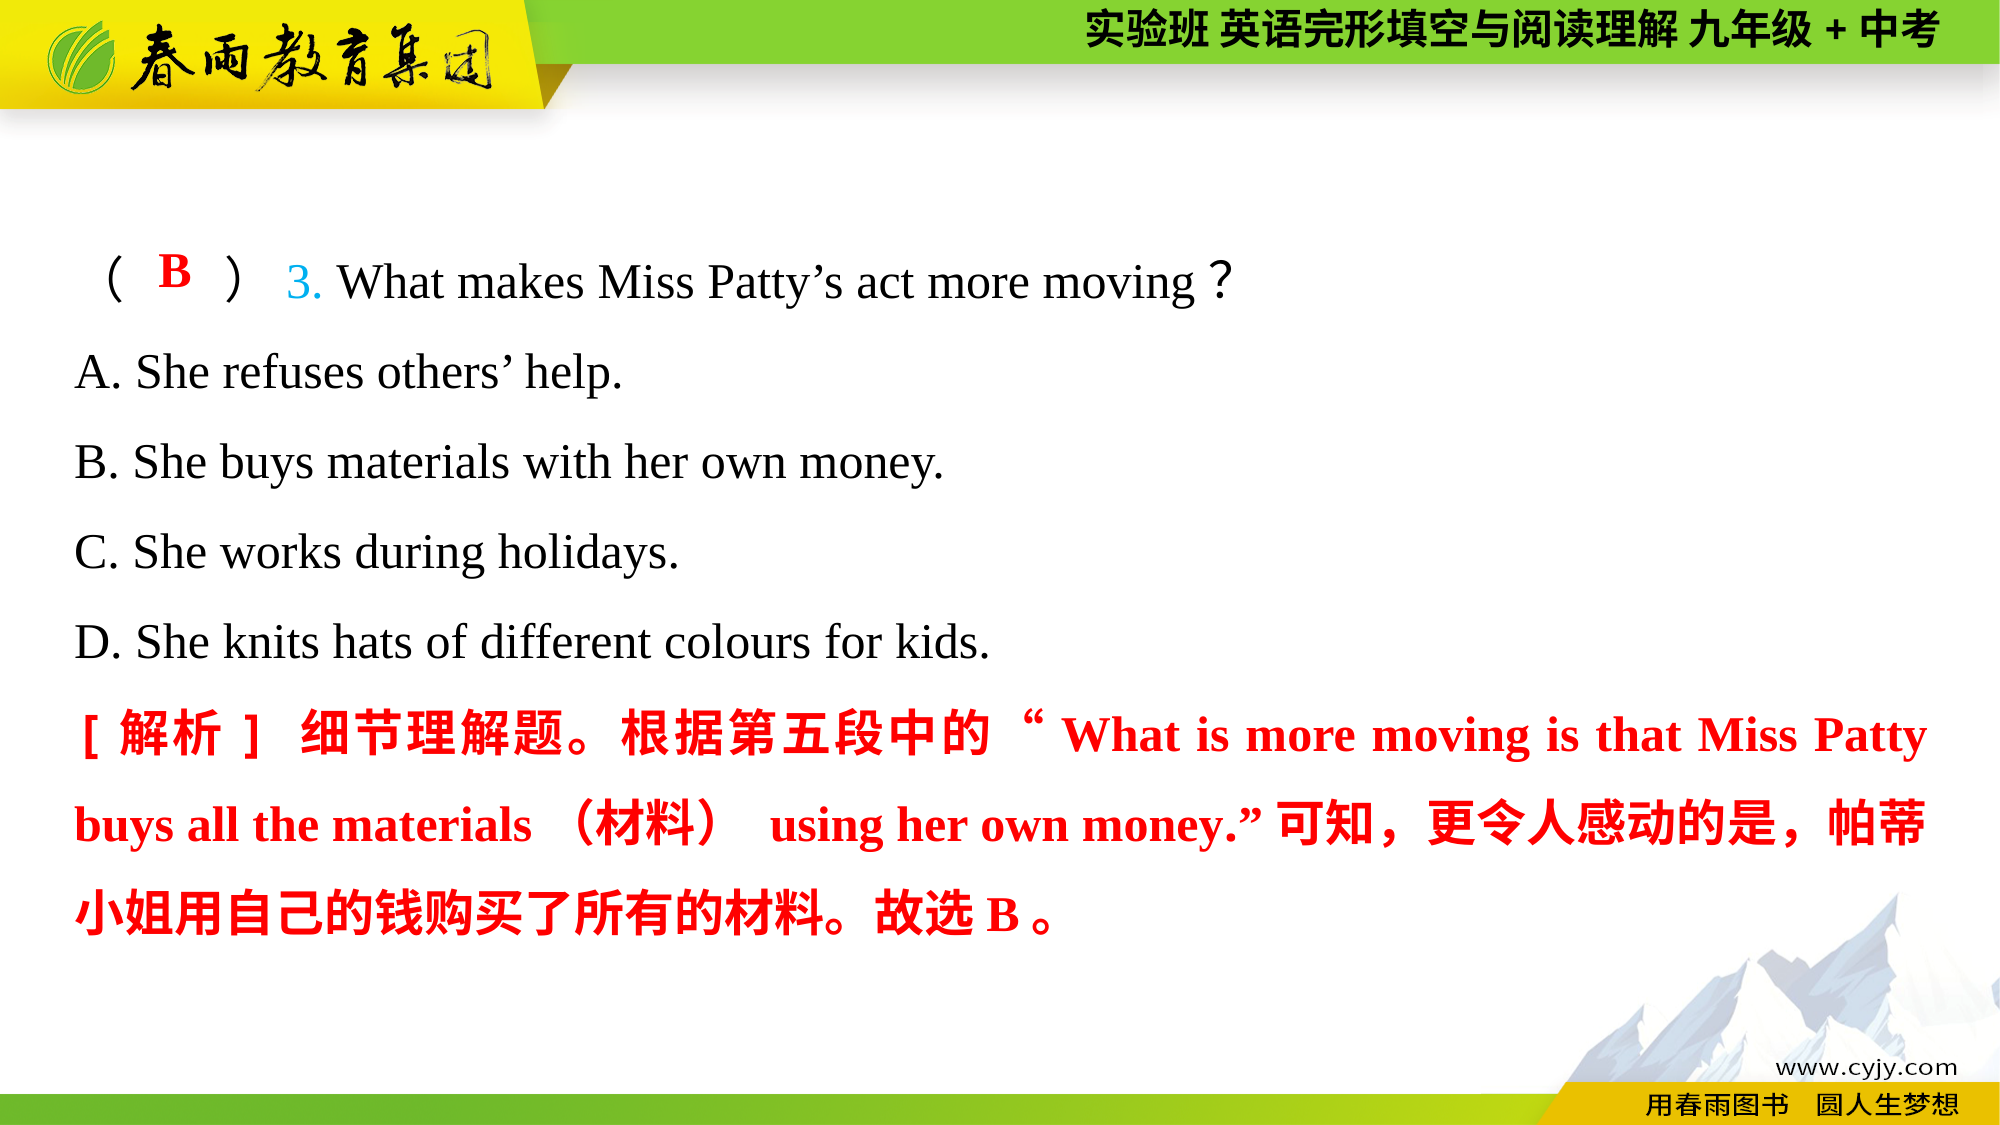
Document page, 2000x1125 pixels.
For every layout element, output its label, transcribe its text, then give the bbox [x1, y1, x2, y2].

picture [0, 0, 2000, 1125]
text_box B [143, 229, 207, 305]
list （ ）3. What makes Miss Patty’s act more moving？ A. She refuses others’ help. B. She buys materials with her own money. C. She works during holidays. D. She knits hats of different colours for kids. [59, 210, 1944, 681]
text_box [解析] 细节理解题。根据第五段中的“What is more moving is that Miss Patty buys all the materials（材料） using her own money.”可知，更令人感动的是，帕蒂小姐用自己的钱购买了所有的材料。故选B。 [59, 681, 1944, 950]
